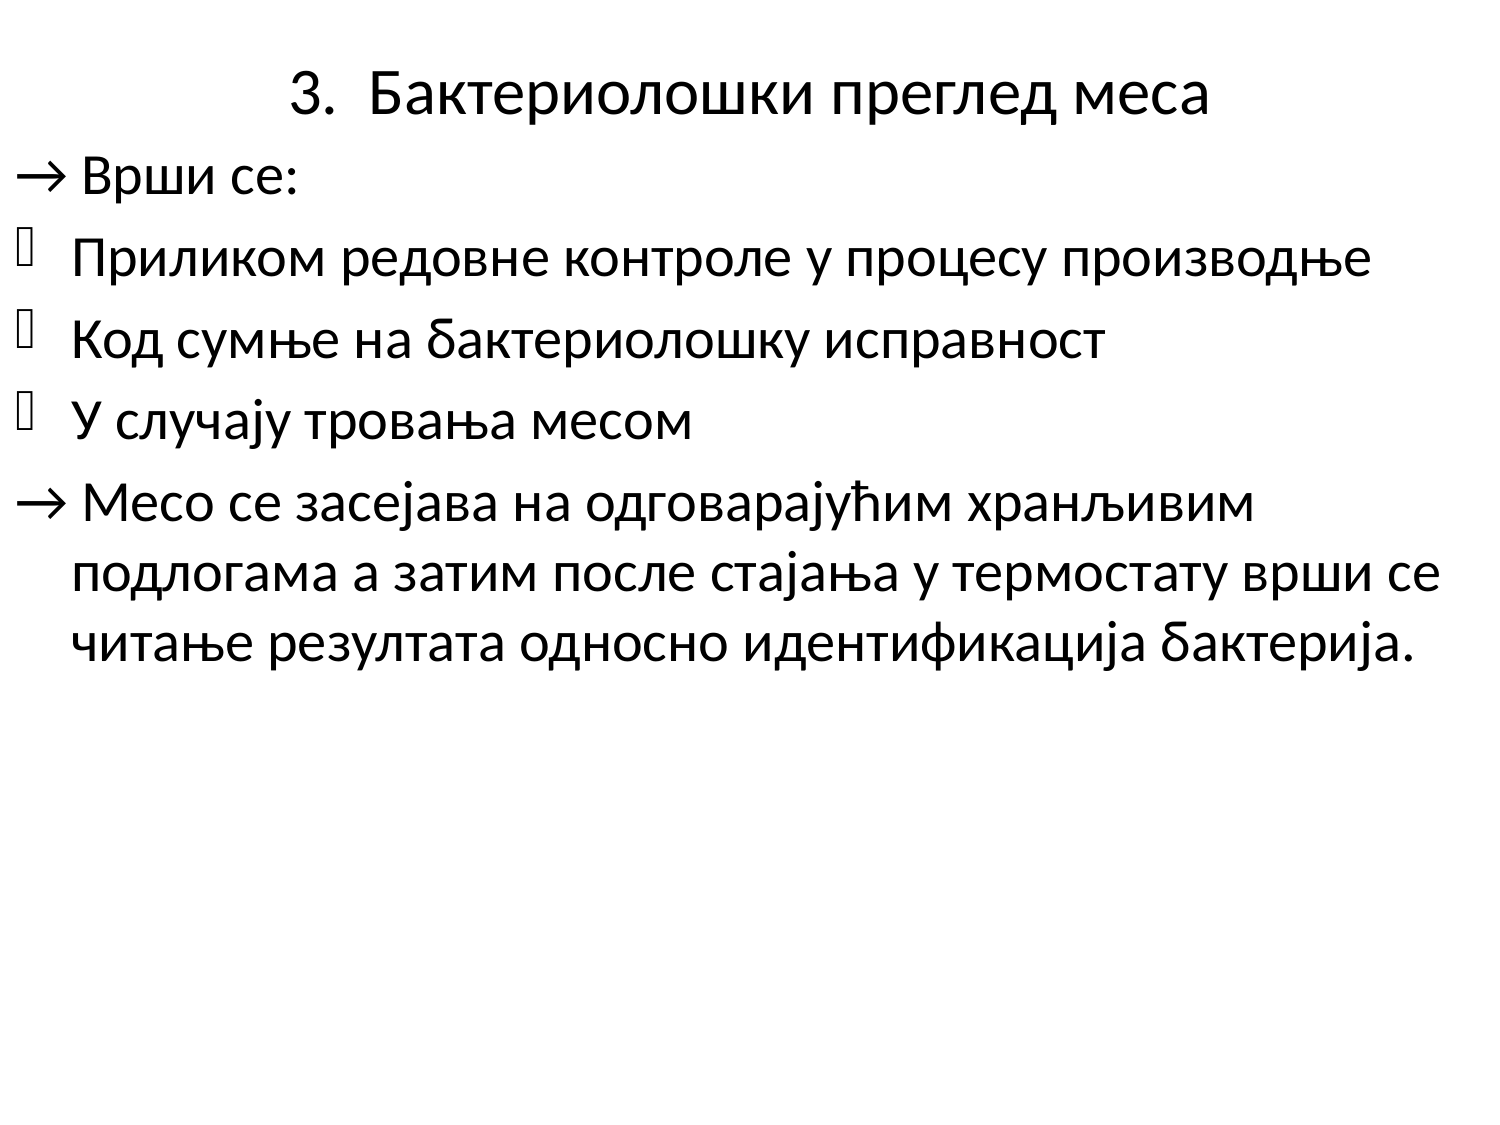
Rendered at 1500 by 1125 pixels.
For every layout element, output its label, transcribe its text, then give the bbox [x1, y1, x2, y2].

title 3. Бактериолошки преглед меса [0, 0, 1500, 128]
list → Врши се: Приликом редовне контроле у процесу производње Код сумње на бактериолошку исправност У случају тровања месом → Месо се засејава на одговарајућим хранљивим подлогама а затим после стајања у термостату врши се читање резултата односно идентификација бактерија. [0, 128, 1500, 1102]
